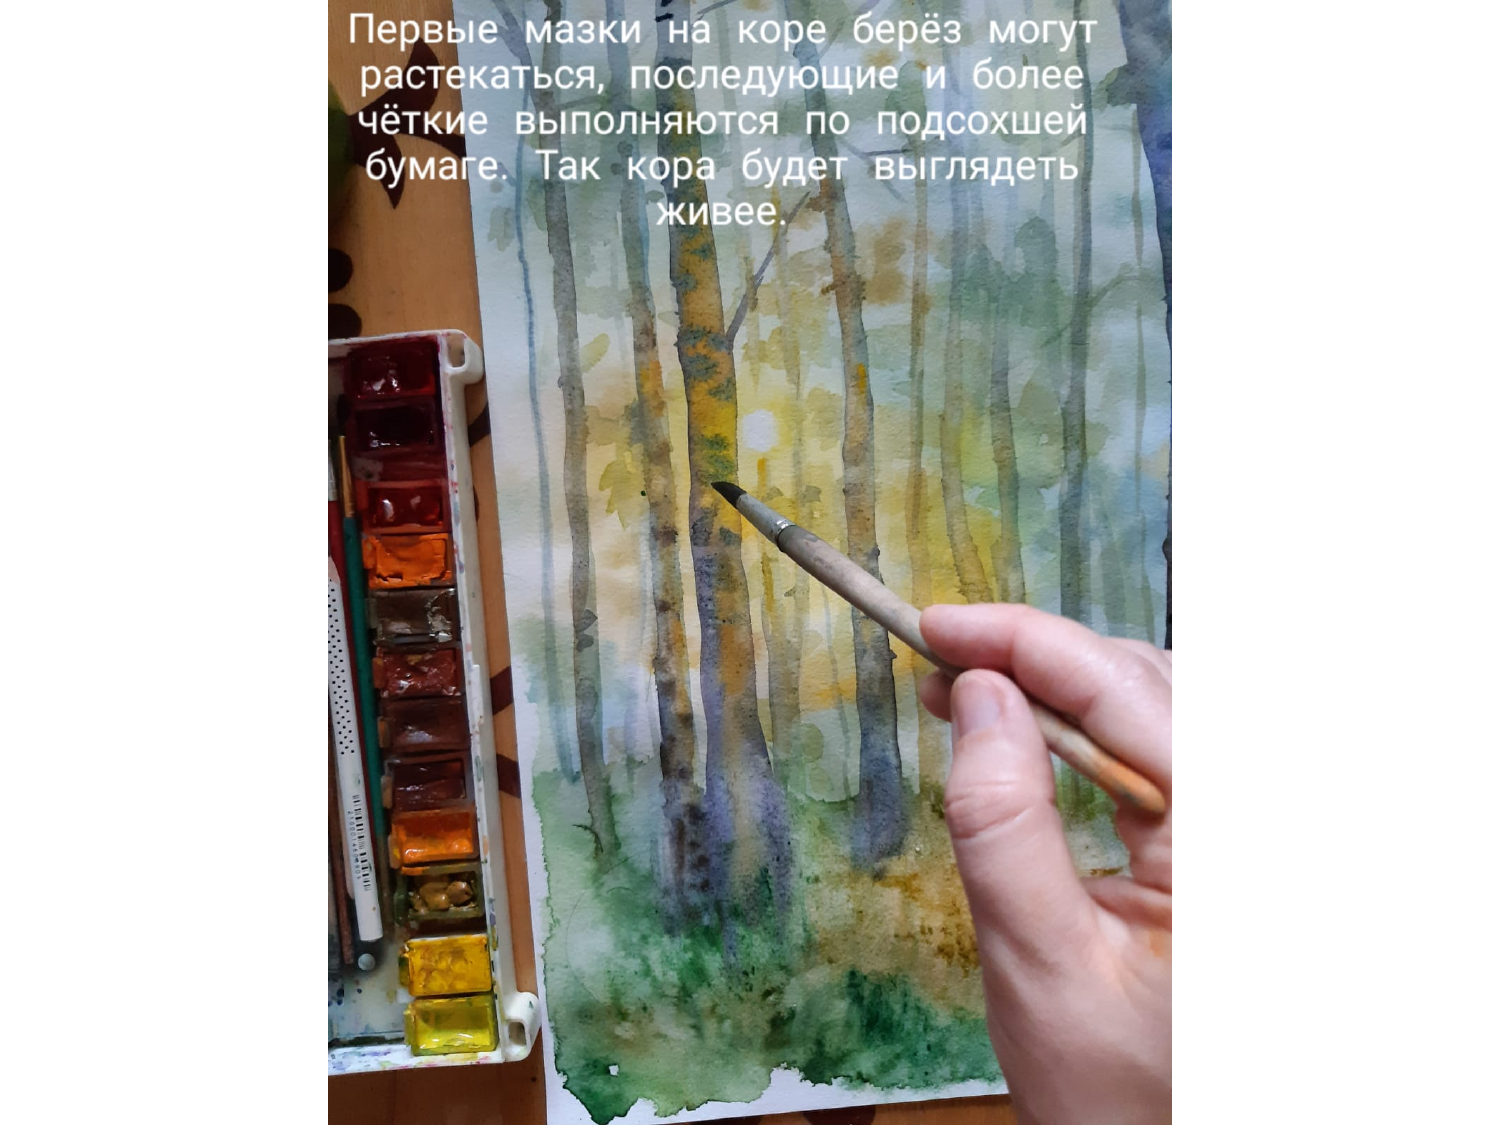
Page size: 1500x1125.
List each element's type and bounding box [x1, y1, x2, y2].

picture [327, 0, 1173, 1125]
